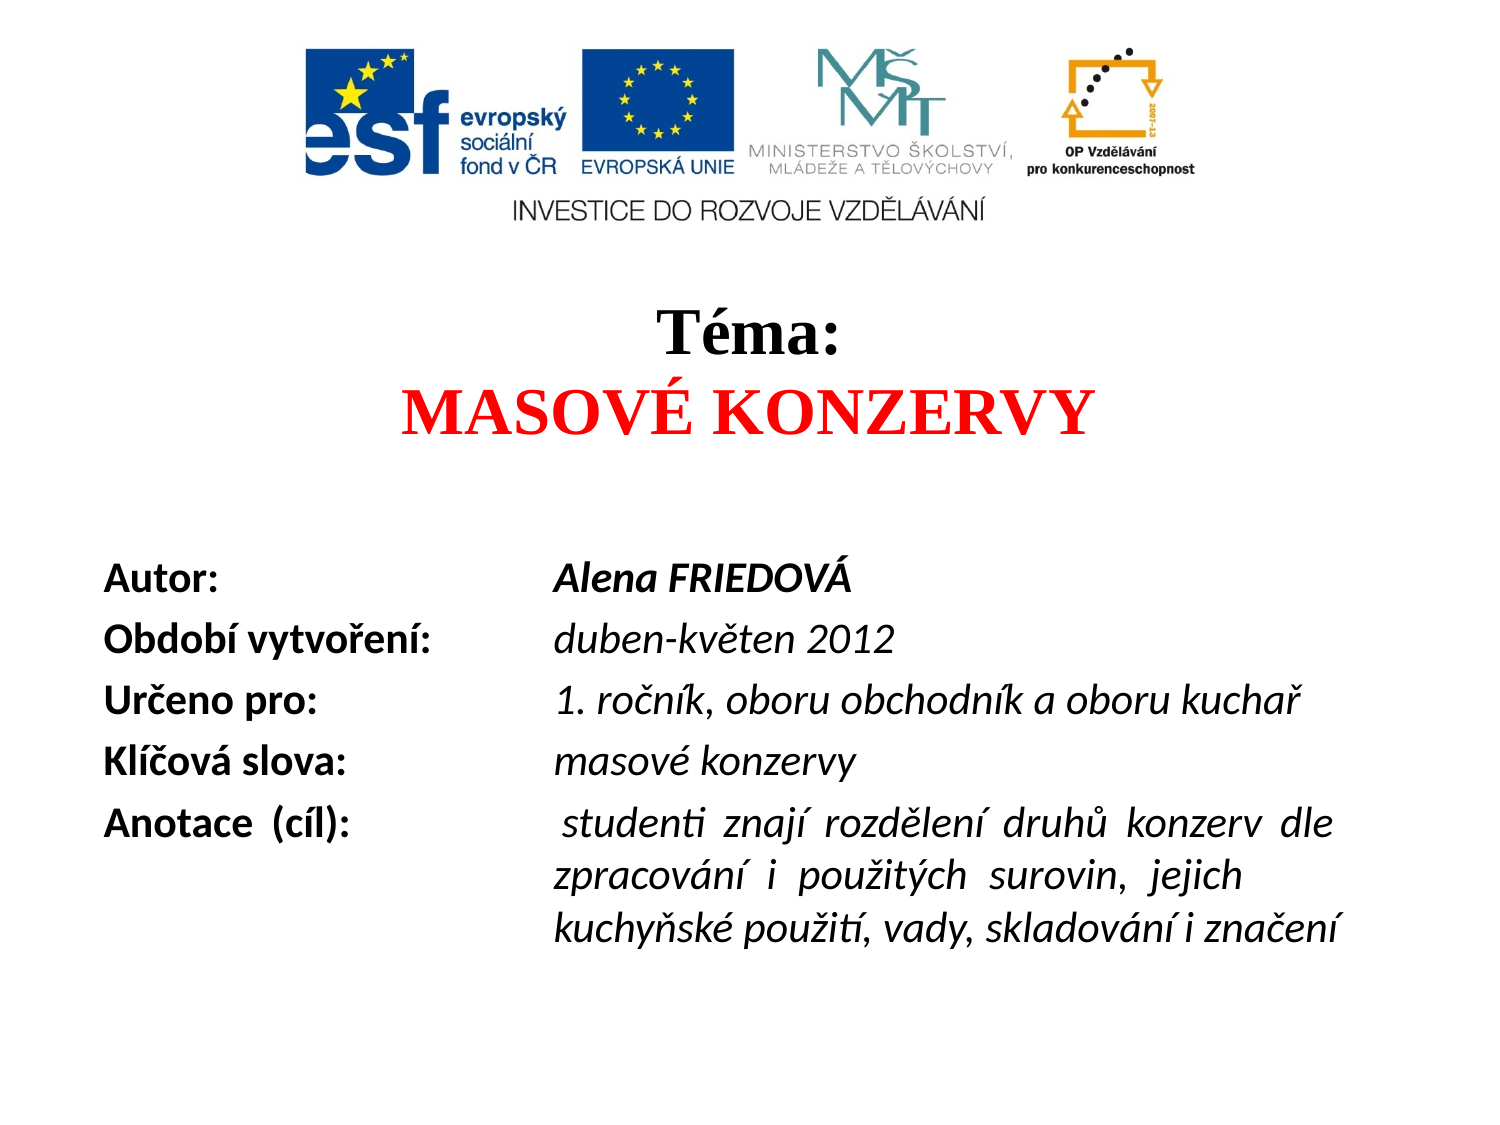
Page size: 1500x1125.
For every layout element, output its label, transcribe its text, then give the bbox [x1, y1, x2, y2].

title Téma: MASOVÉ KONZERVY [112, 278, 1388, 457]
subtitle Autor: Alena FRIEDOVÁ Období vytvoření: duben-květen 2012 Určeno pro: 1. ročník, oboru obchodník a oboru kuchař Klíčová slova: masové konzervy Anotace (cíl): studenti znají rozdělení druhů konzerv dle zpracování i použitých surovin, jejich kuchyňské použití, vady, skladování i značení [88, 479, 1376, 1024]
picture [277, 30, 1223, 238]
